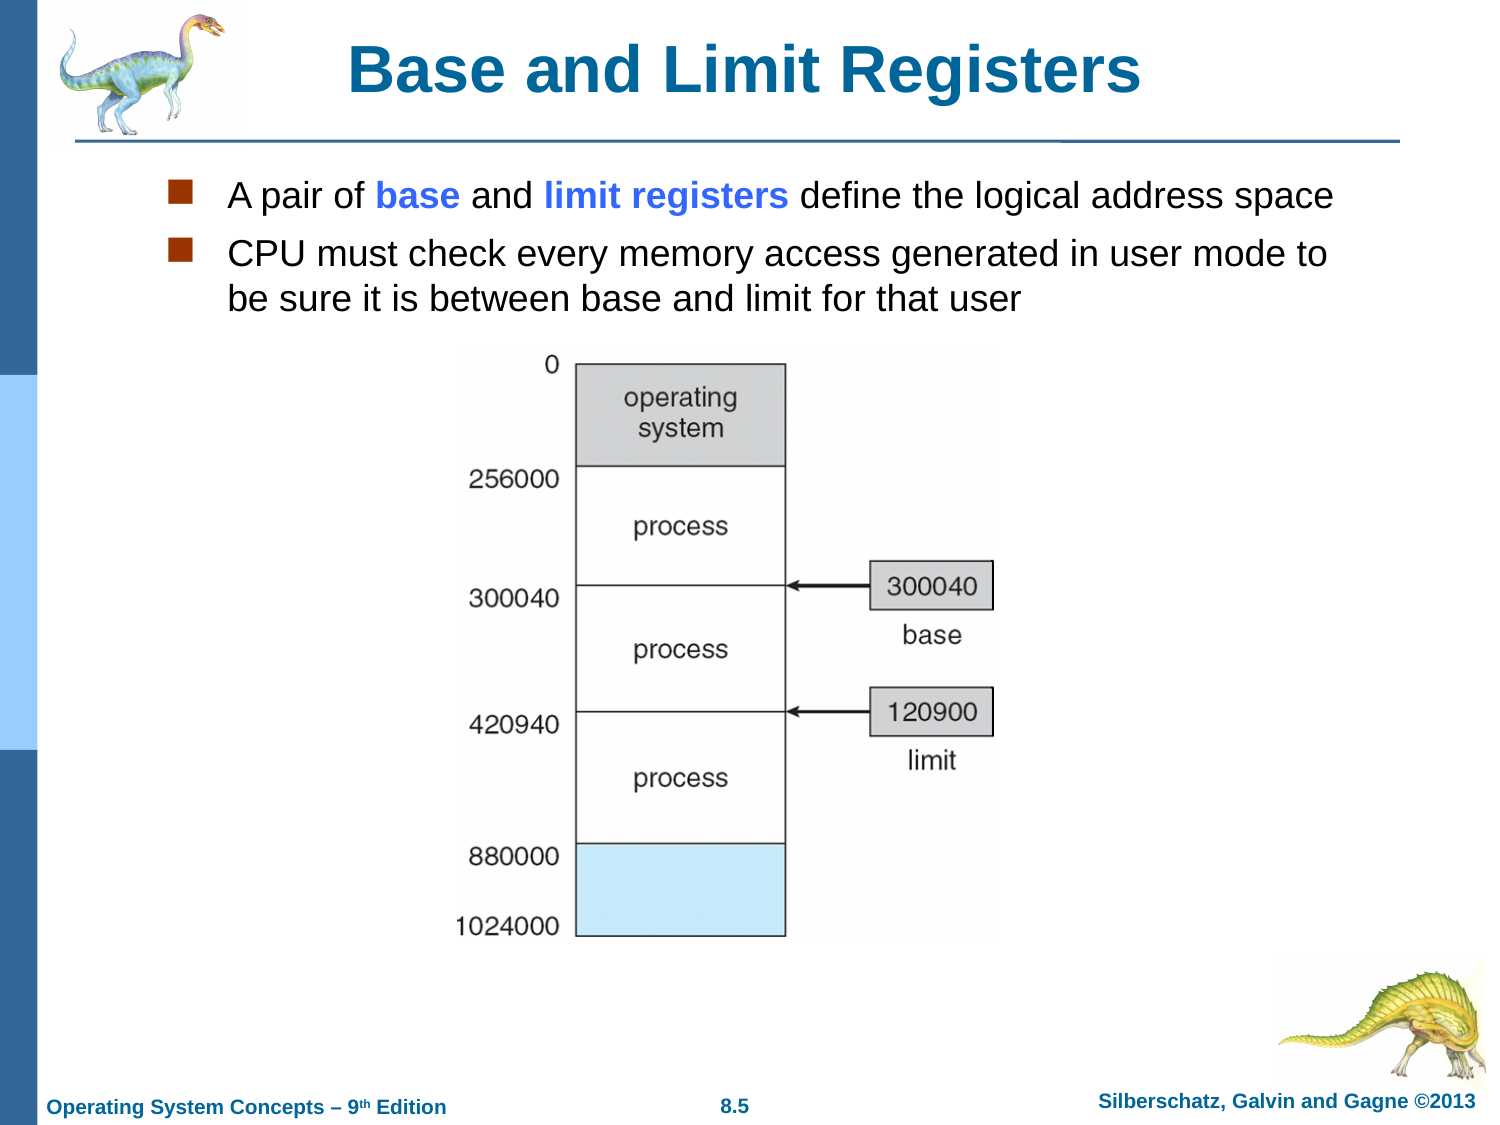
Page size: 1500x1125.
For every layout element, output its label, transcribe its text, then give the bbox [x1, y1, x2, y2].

picture [1275, 959, 1486, 1090]
picture [456, 348, 995, 942]
picture [46, 0, 243, 149]
title Base and Limit Registers [207, 18, 1284, 114]
list A pair of base and limit registers define the logical address space CPU must check every memory access generated in user mode to be sure it is between base and limit for that user [155, 163, 1363, 899]
